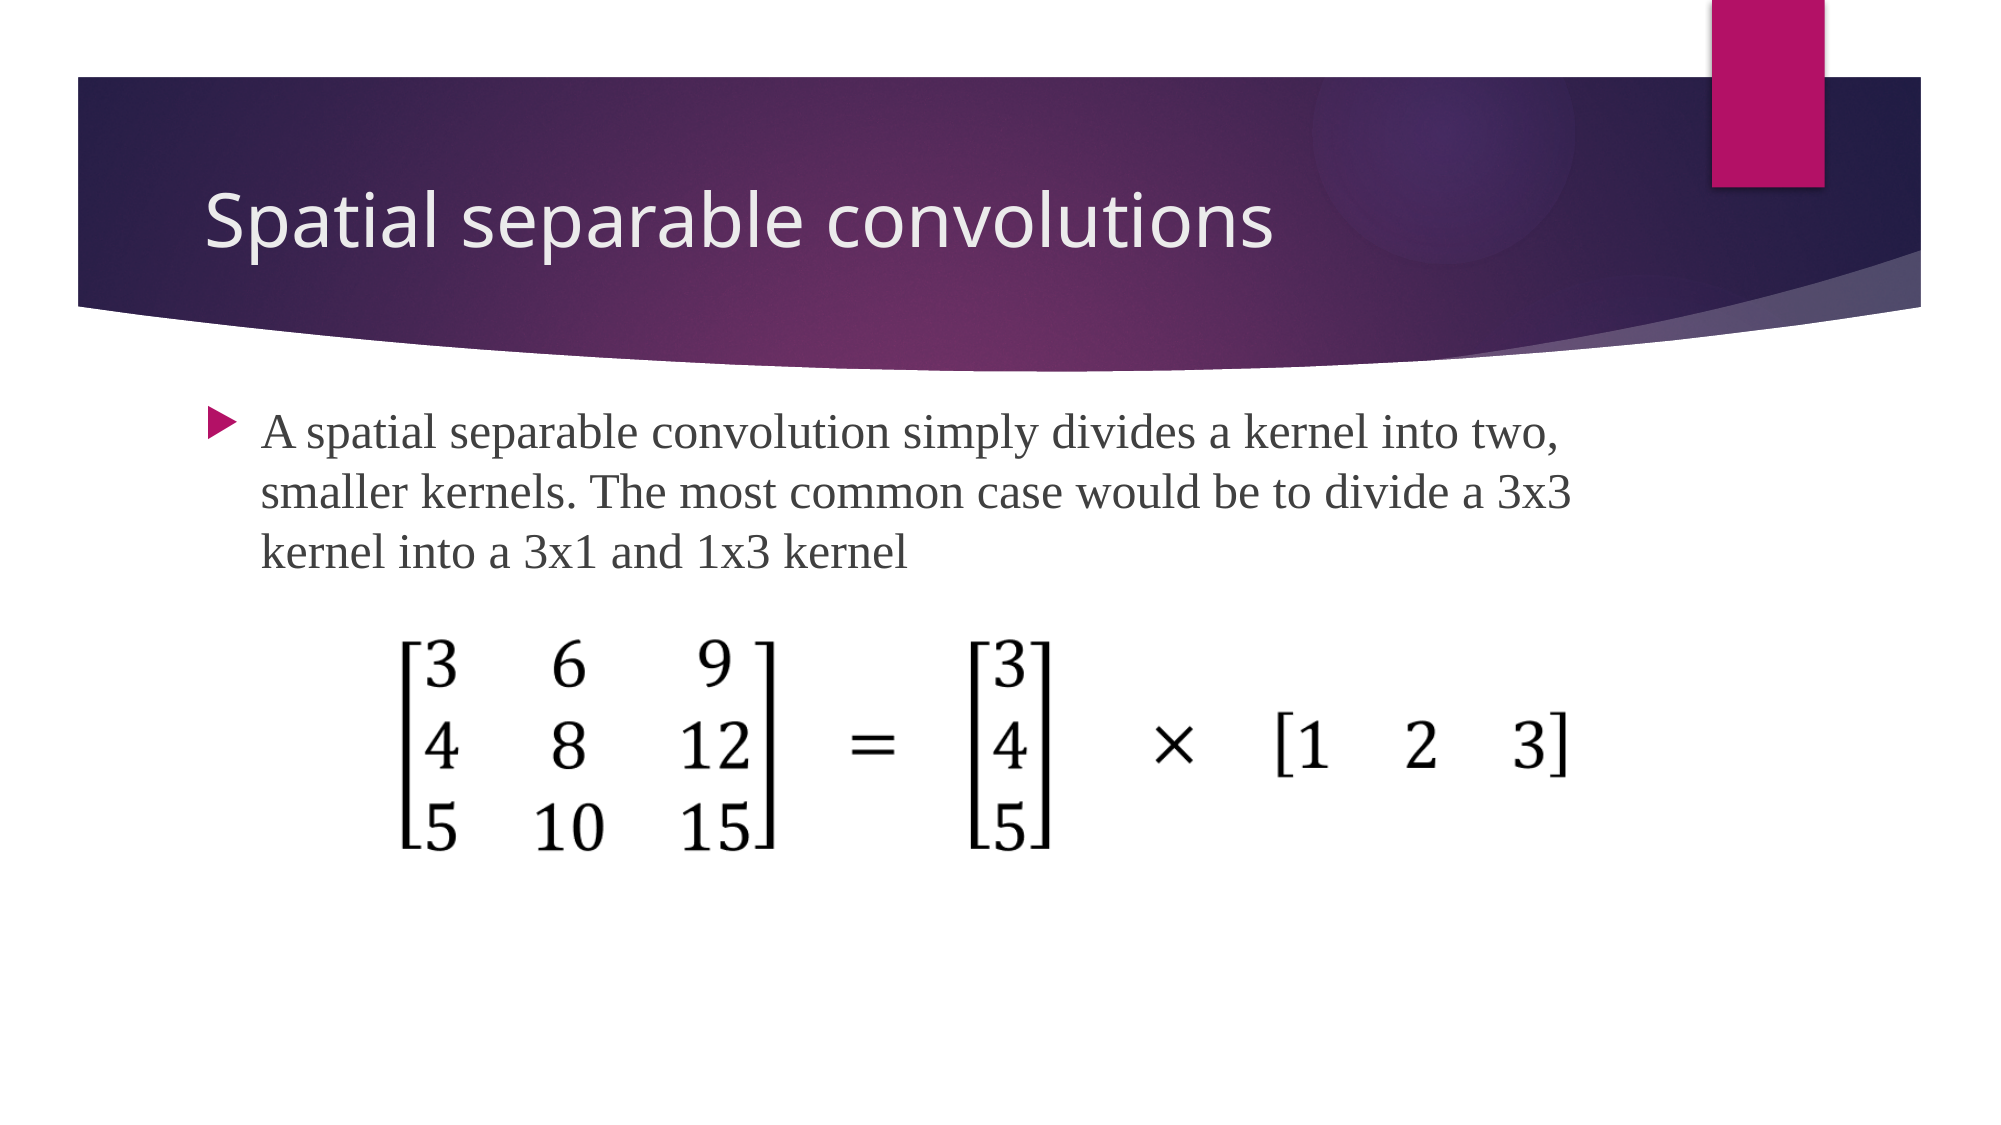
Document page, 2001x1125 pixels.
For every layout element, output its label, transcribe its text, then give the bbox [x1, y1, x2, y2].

title Spatial separable convolutions [189, 159, 1627, 276]
list A spatial separable convolution simply divides a kernel into two, smaller kernels. The most common case would be to divide a 3x3 kernel into a 3x1 and 1x3 kernel [189, 390, 1638, 952]
picture [351, 595, 1604, 880]
